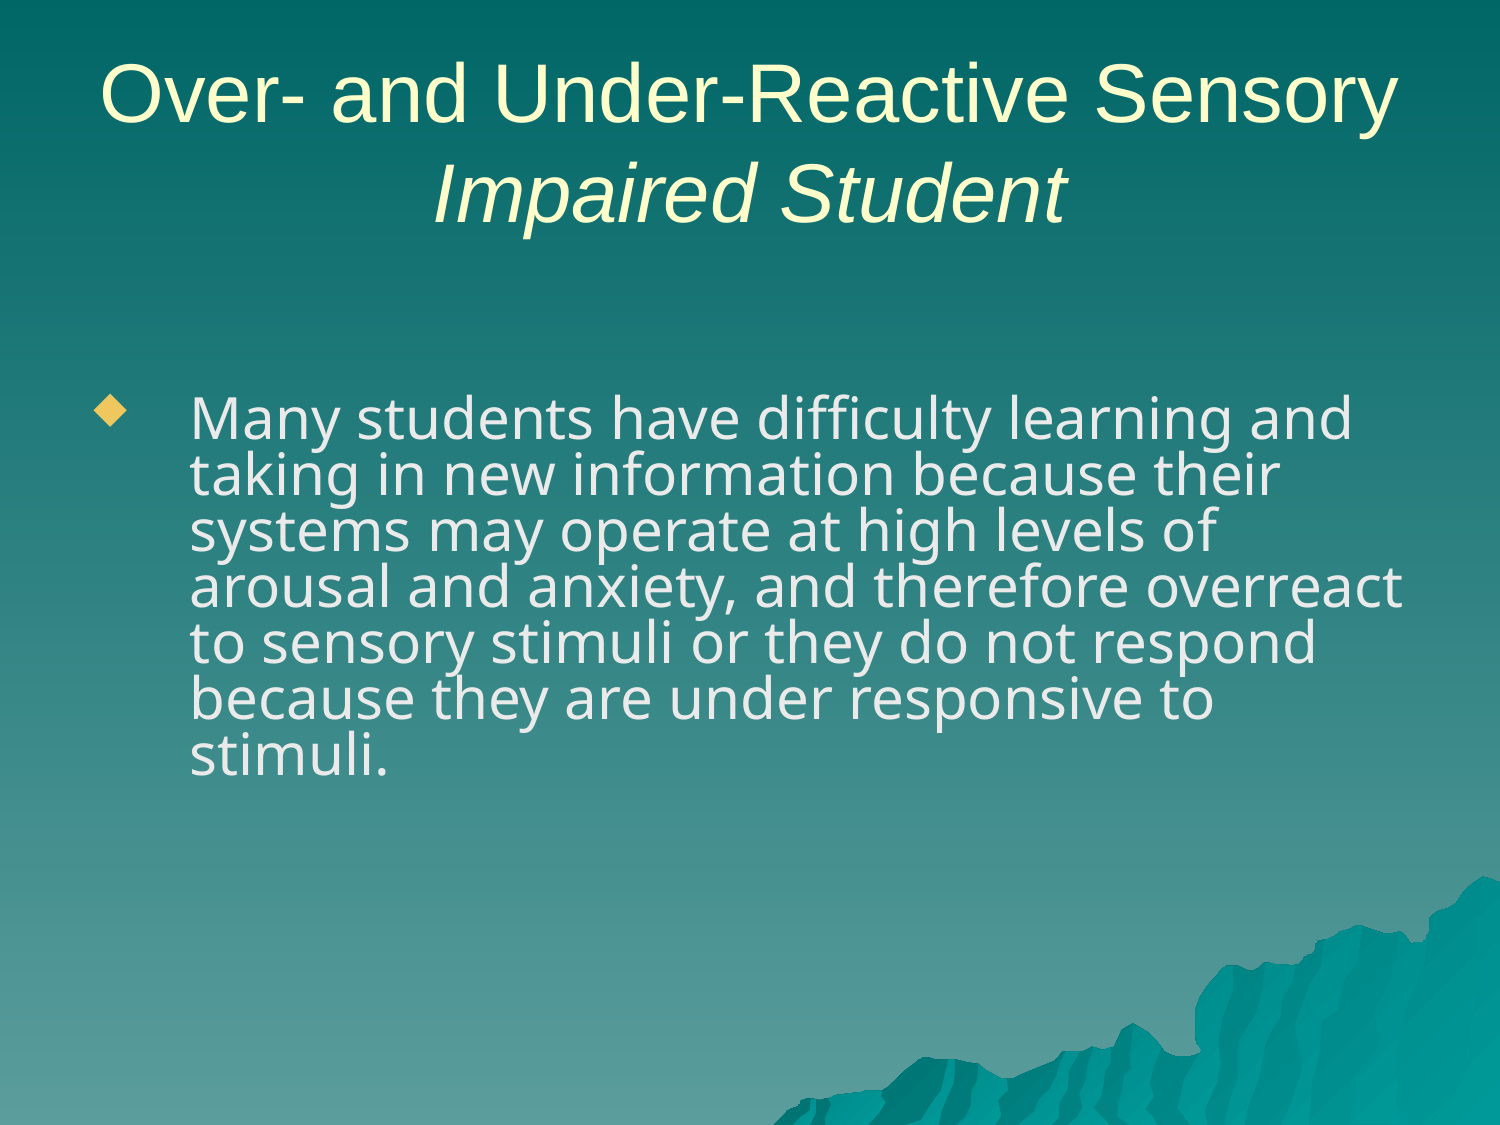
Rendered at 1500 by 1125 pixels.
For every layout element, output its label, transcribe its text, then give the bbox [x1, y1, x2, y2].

title Over- and Under-Reactive Sensory Impaired Student [74, 45, 1426, 233]
list Many students have difficulty learning and taking in new information because their systems may operate at high levels of arousal and anxiety, and therefore overreact to sensory stimuli or they do not respond because they are under responsive to stimuli. [74, 387, 1426, 1006]
